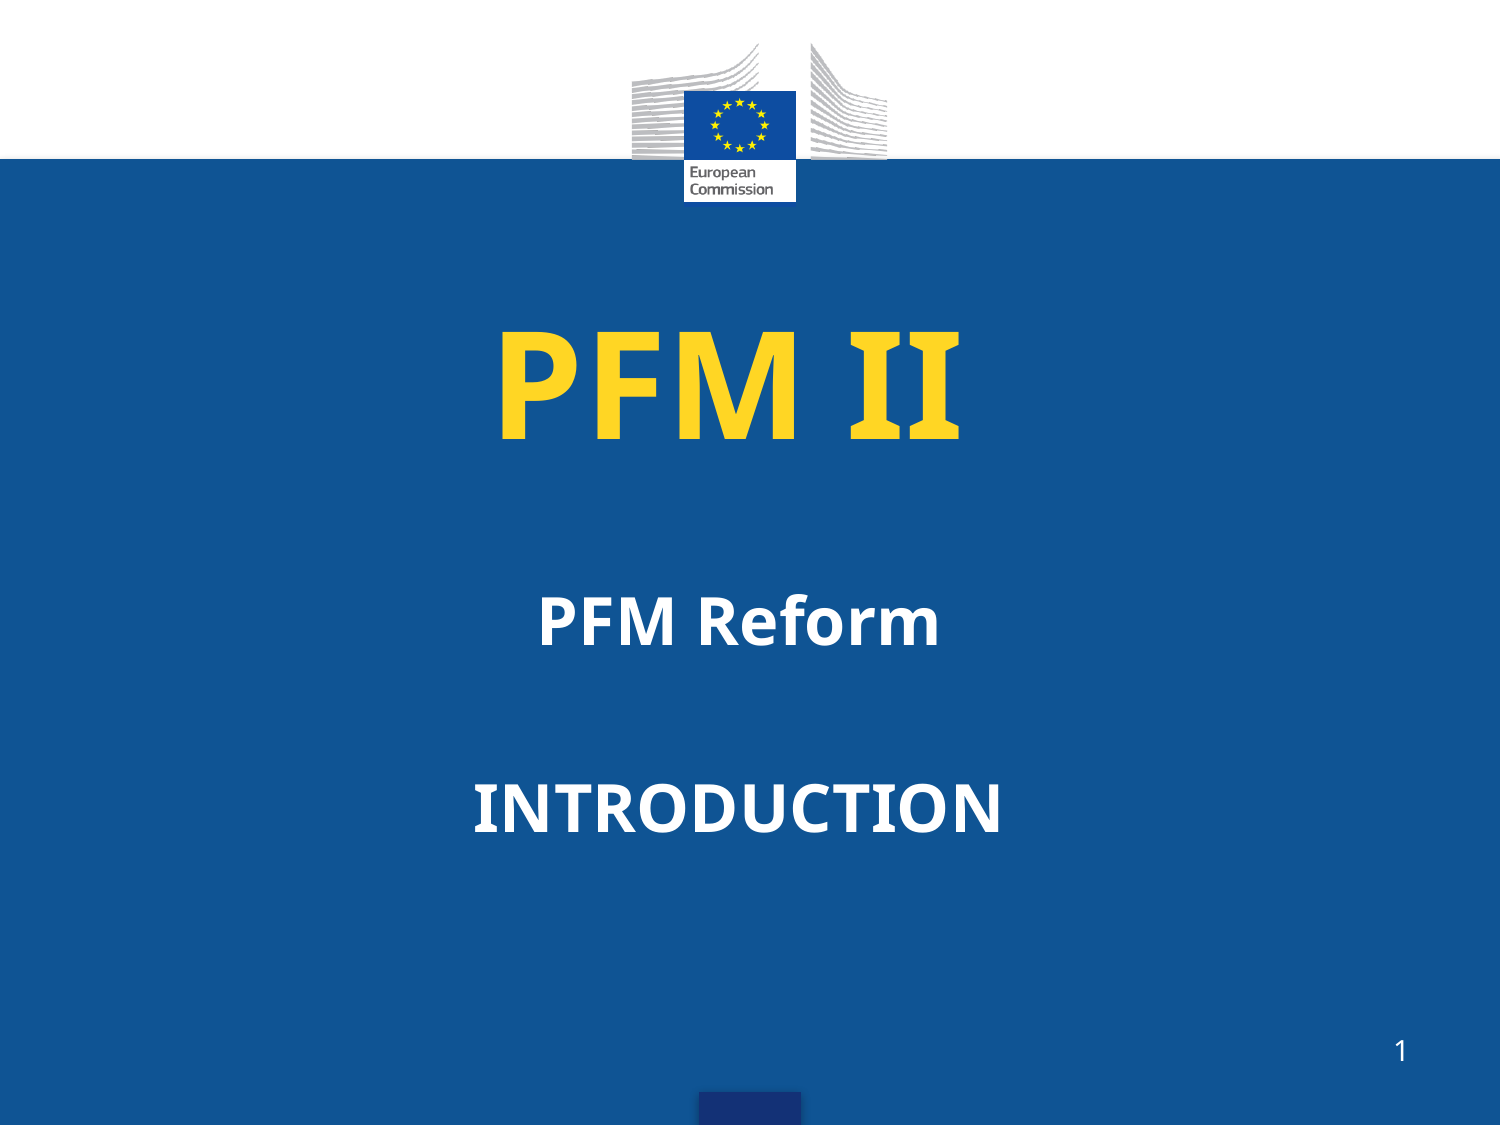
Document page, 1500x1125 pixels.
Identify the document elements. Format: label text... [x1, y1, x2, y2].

subtitle PFM Reform INTRODUCTION [171, 491, 1308, 776]
title PFM II [312, 314, 1140, 444]
slide_number 1 [1074, 1024, 1426, 1103]
